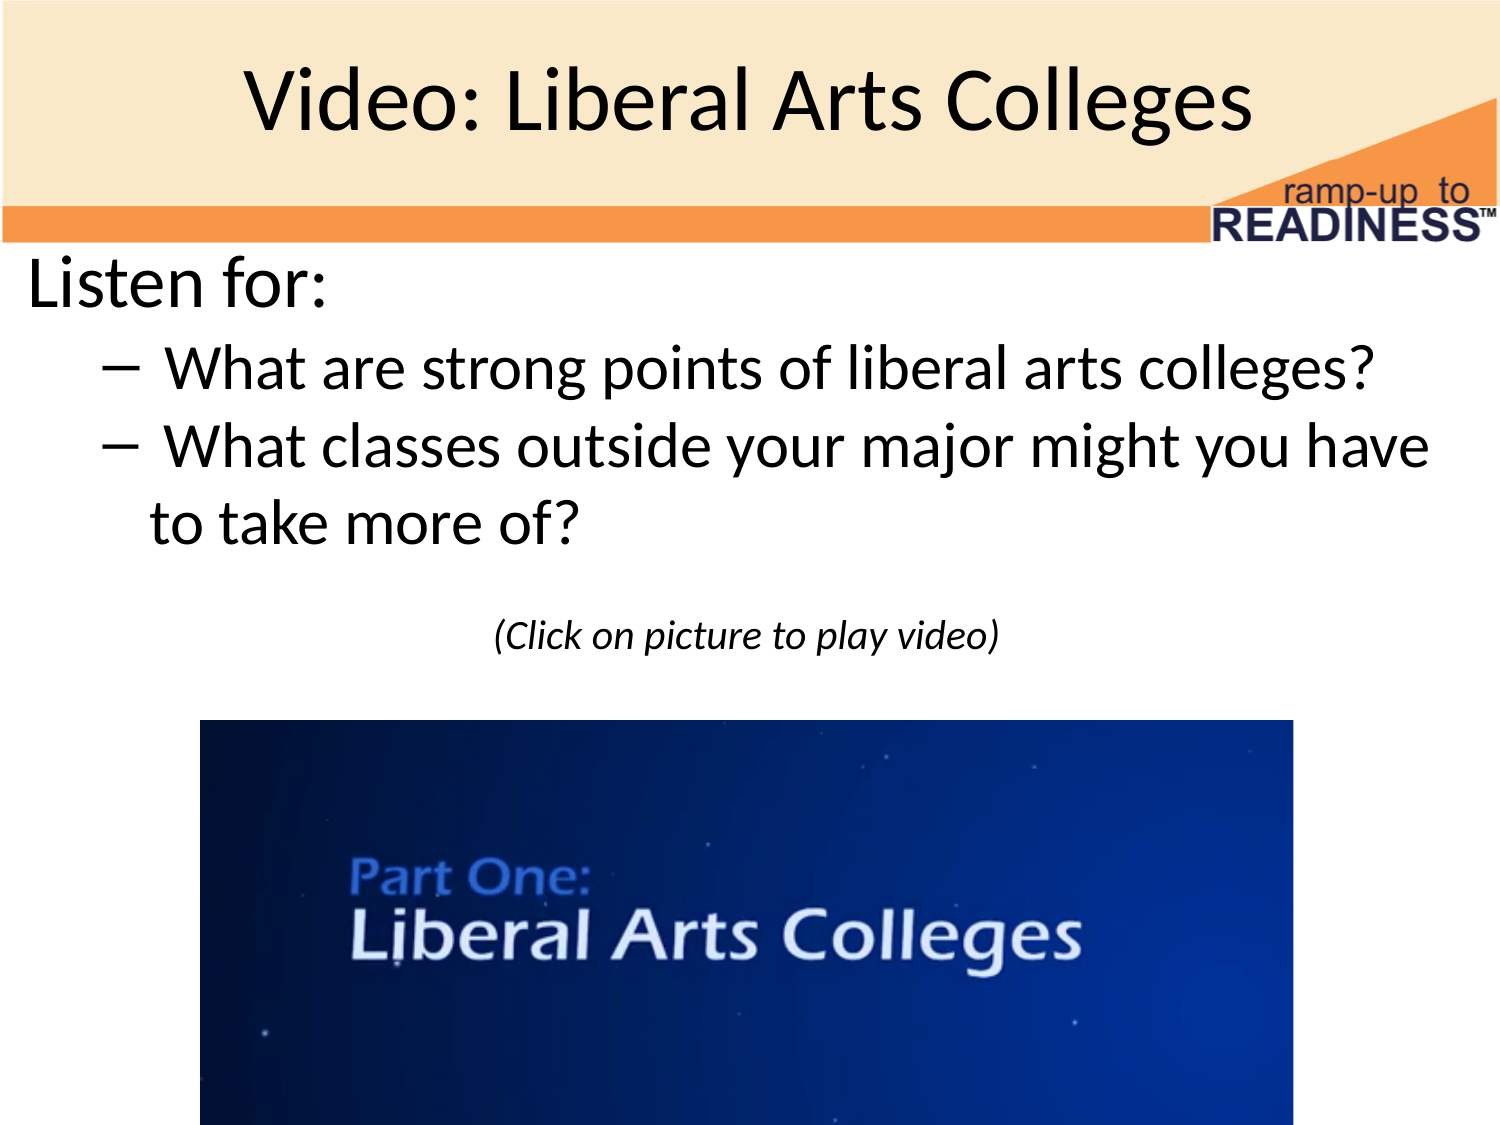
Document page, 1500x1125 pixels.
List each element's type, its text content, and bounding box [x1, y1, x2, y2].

title Video: Liberal Arts Colleges [0, 0, 1500, 188]
picture [199, 719, 1294, 1125]
picture [0, 188, 1500, 1125]
list Listen for: What are strong points of liberal arts colleges? What classes outside your major might you have to take more of? (Click on picture to play video) [12, 224, 1500, 1125]
